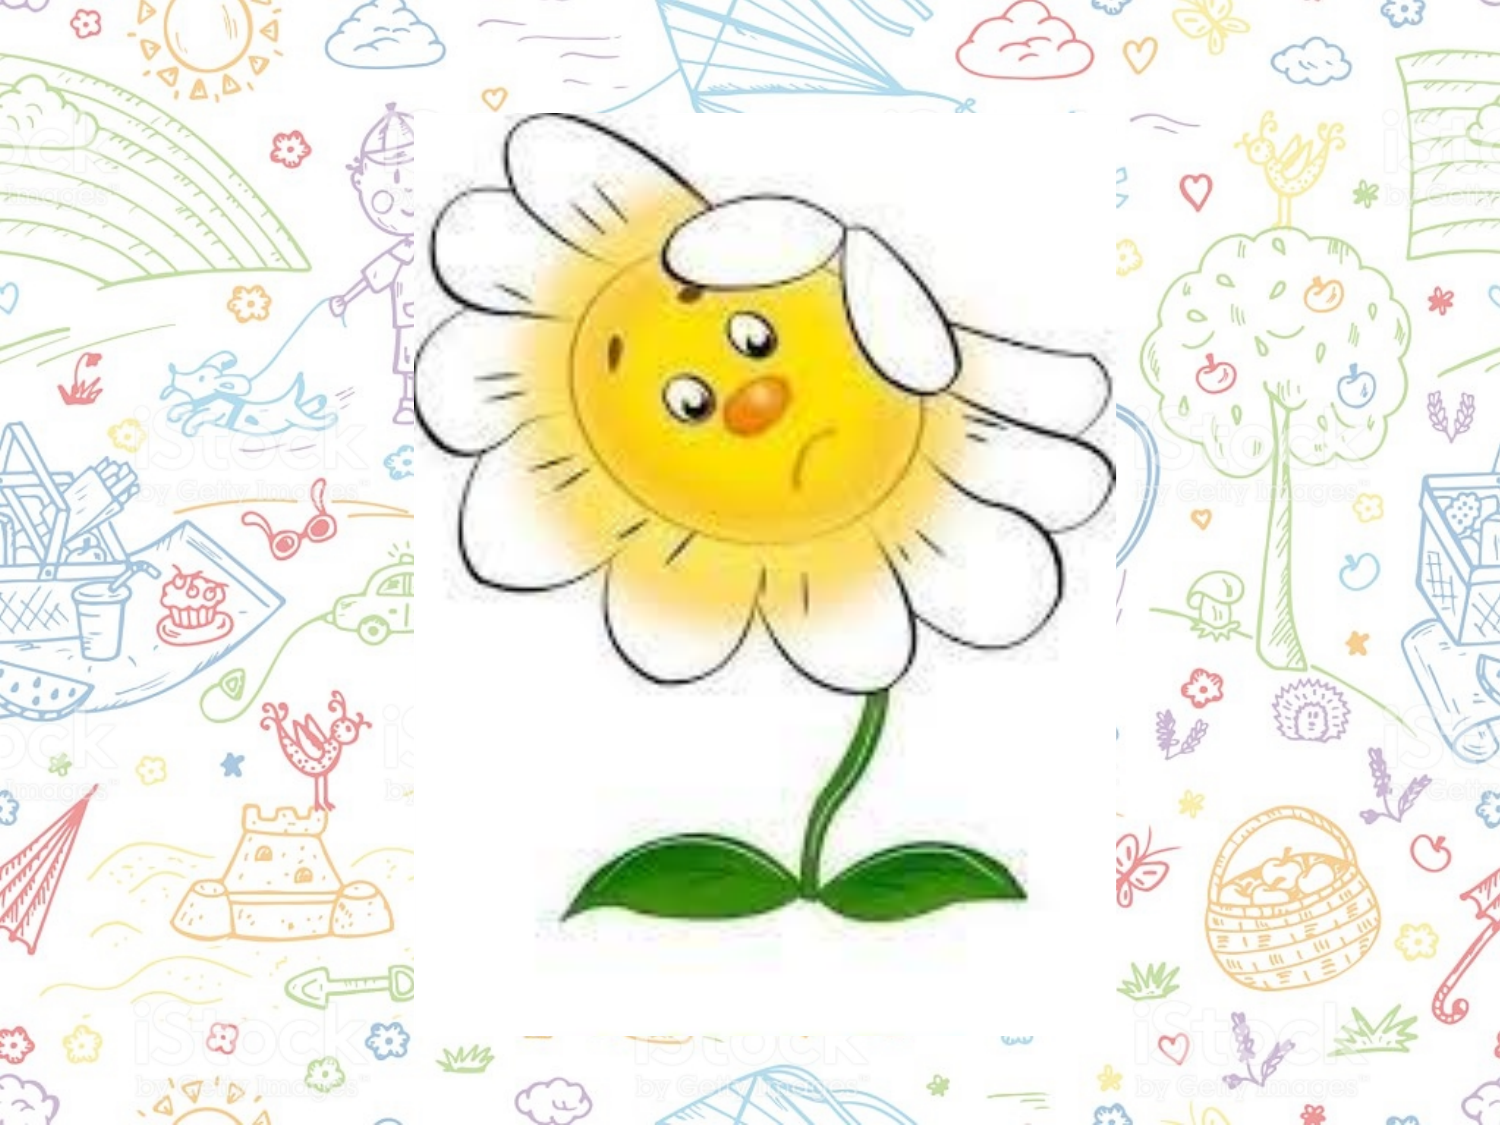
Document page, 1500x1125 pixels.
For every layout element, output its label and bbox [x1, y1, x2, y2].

list [407, 113, 1117, 1036]
